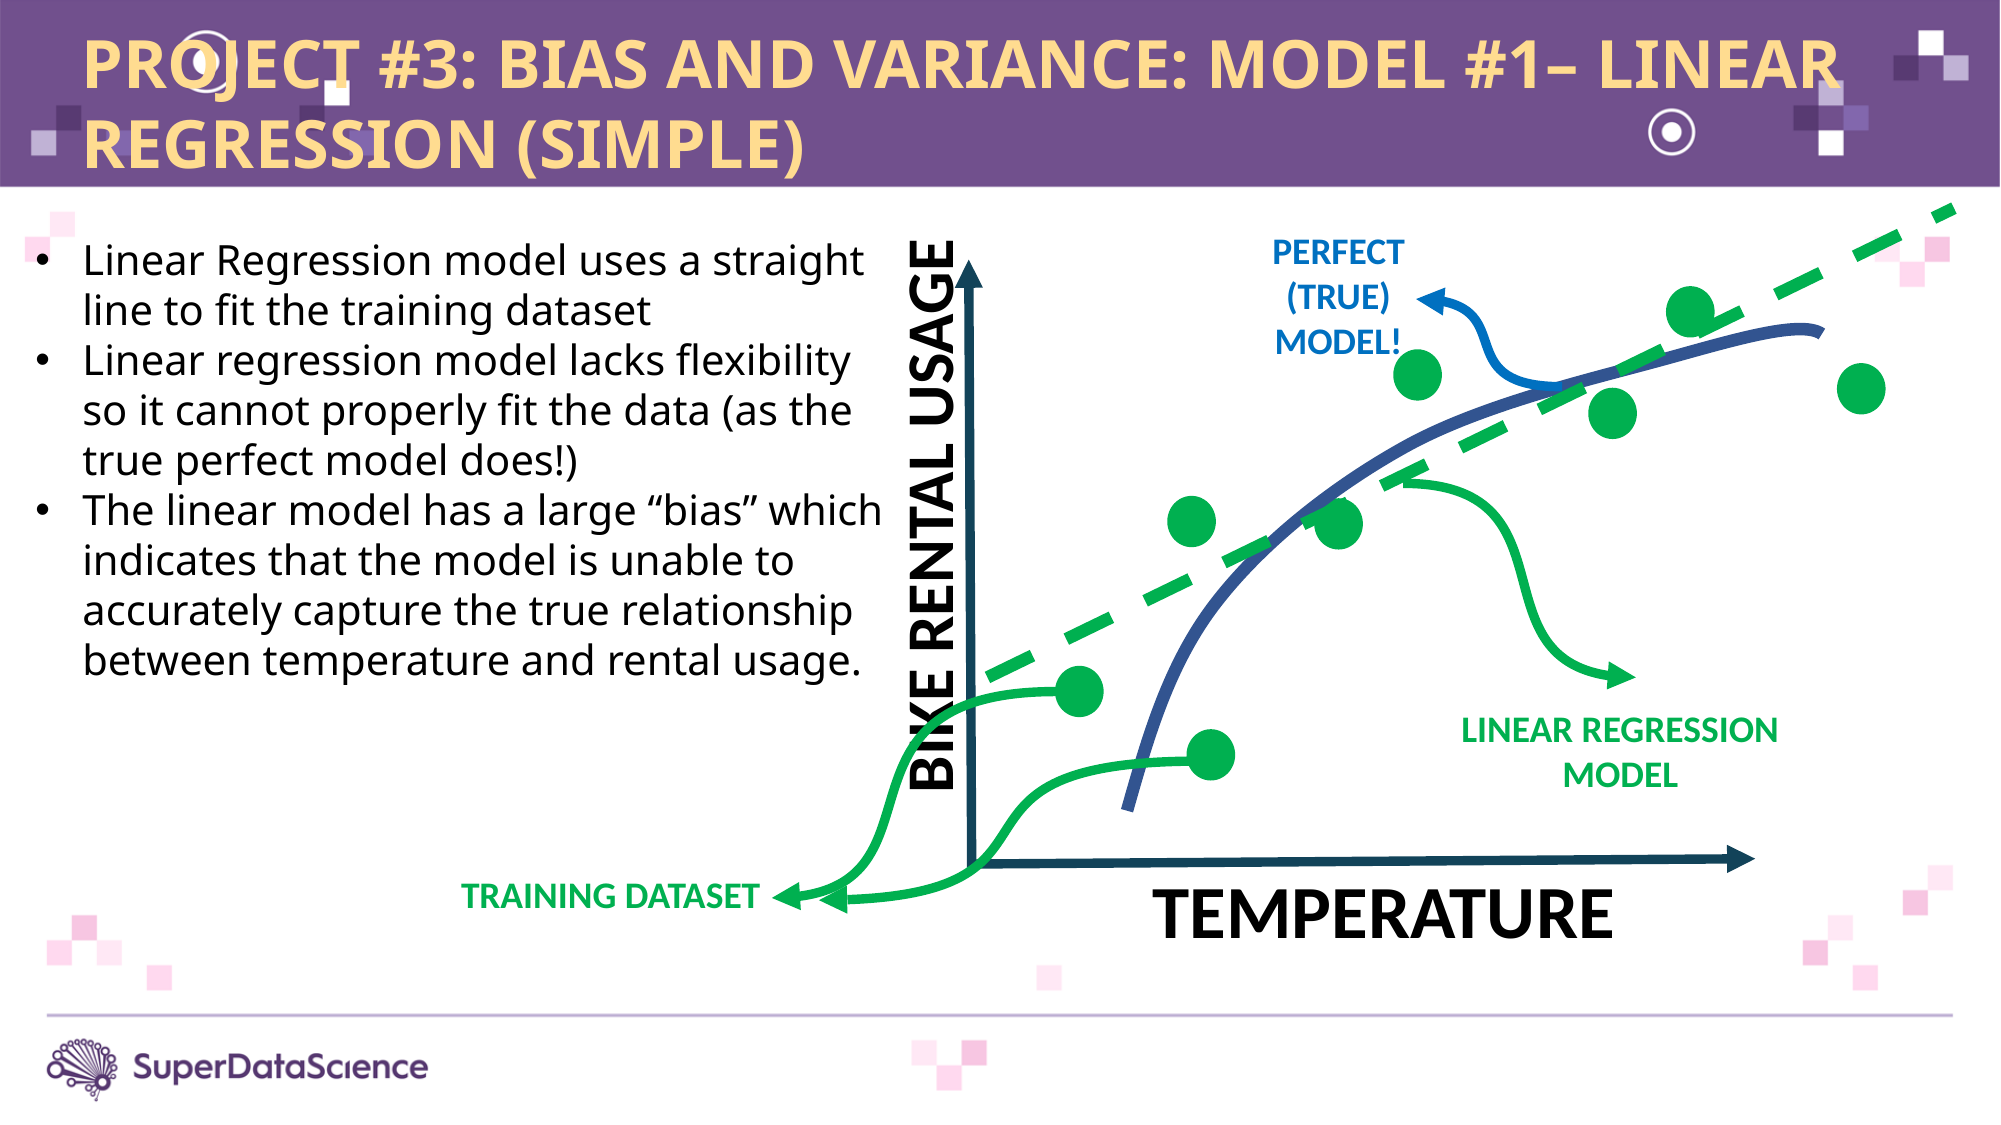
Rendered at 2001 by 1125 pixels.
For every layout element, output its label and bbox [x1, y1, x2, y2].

text_box [968, 259, 972, 691]
text_box [1200, 858, 1756, 865]
text_box [987, 208, 1954, 678]
text_box [1403, 483, 1636, 678]
text_box [1416, 298, 1563, 387]
picture [0, 0, 2000, 1125]
text_box [818, 761, 1200, 901]
text_box [771, 691, 1056, 898]
